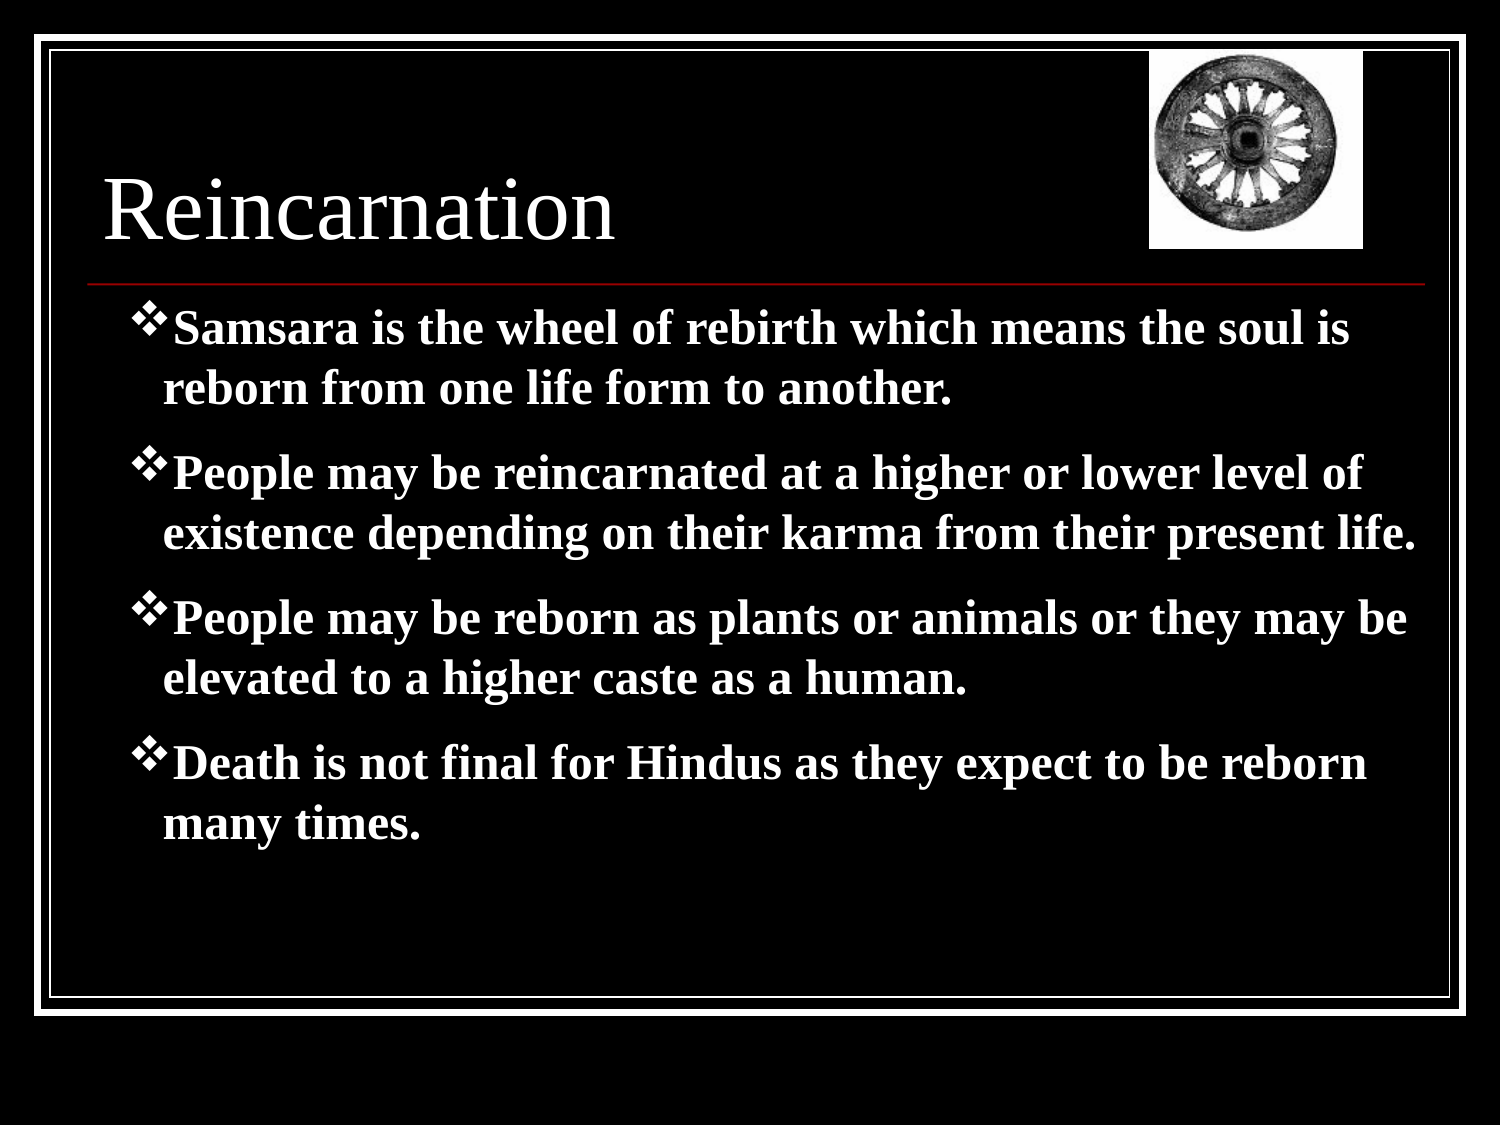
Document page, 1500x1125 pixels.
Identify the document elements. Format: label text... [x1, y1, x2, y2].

title Reincarnation [87, 77, 1426, 266]
text_box Samsara is the wheel of rebirth which means the soul is reborn from one life form to another. People may be reincarnated at a higher or lower level of existence depending on their karma from their present life. People may be reborn as plants or animals or they may be elevated to a higher caste as a human. Death is not final for Hindus as they expect to be reborn many times. [112, 287, 1450, 858]
picture [1149, 49, 1363, 249]
